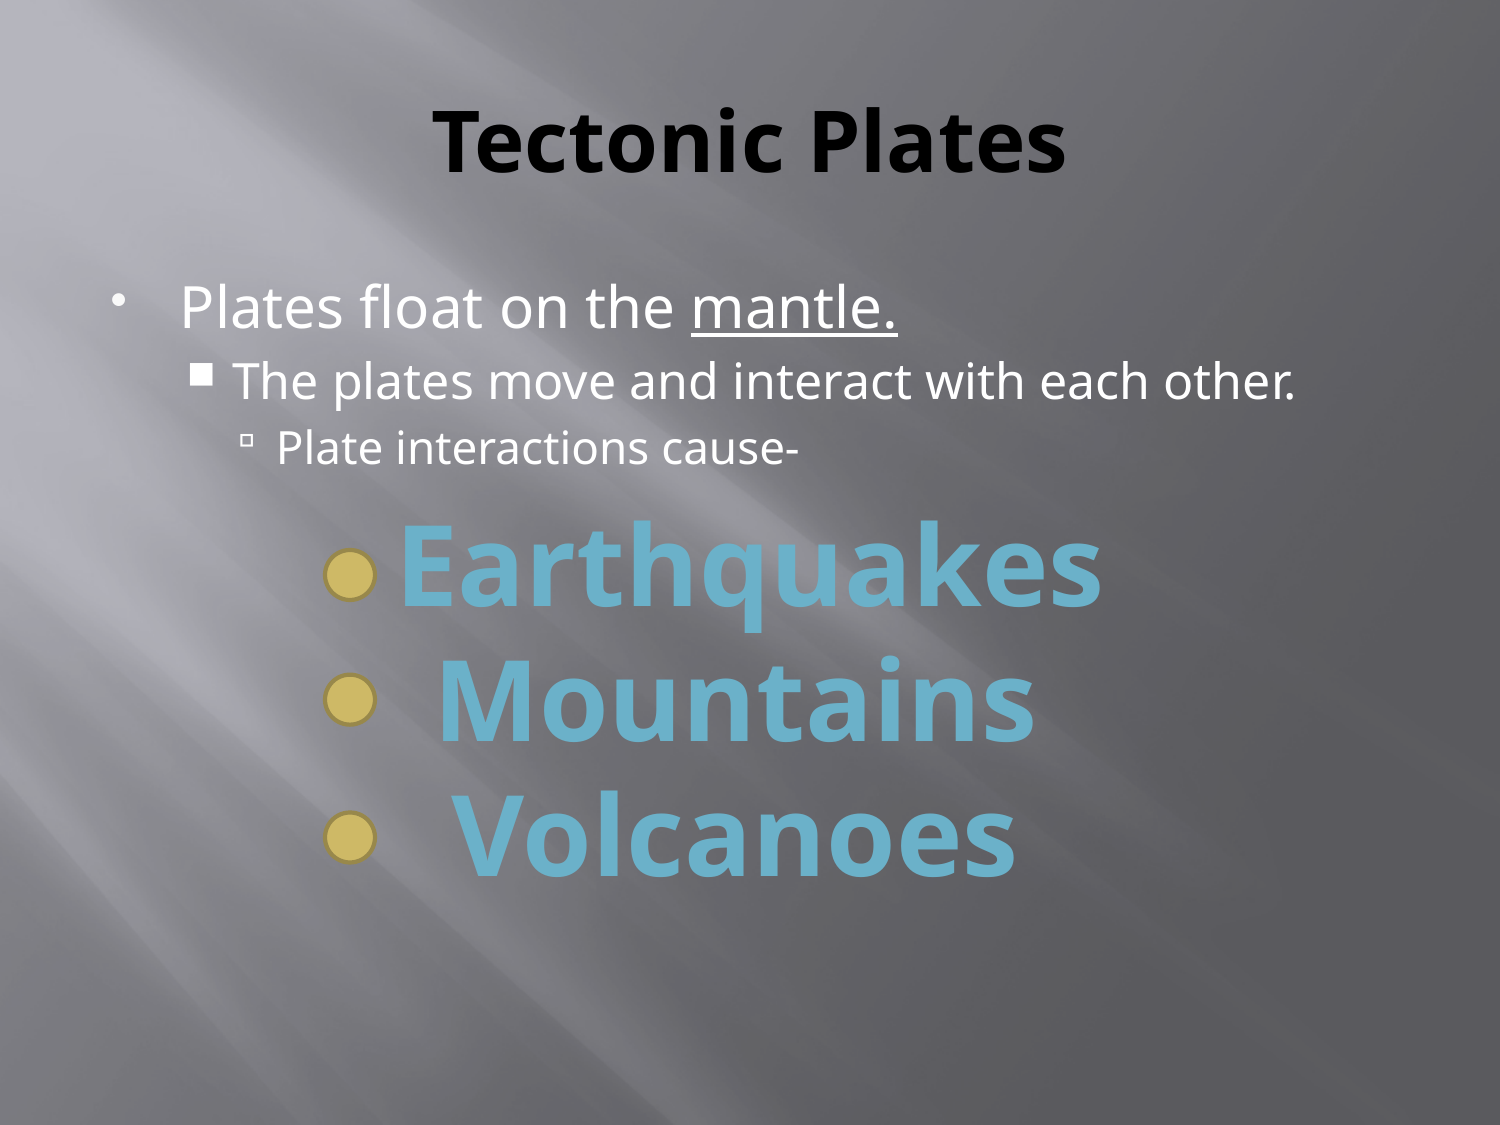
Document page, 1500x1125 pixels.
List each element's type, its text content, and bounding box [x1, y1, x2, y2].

text_box [322, 672, 378, 727]
text_box [322, 547, 378, 603]
title Tectonic Plates [75, 45, 1425, 233]
list Plates float on the mantle. The plates move and interact with each other. Plate interactions cause- [75, 262, 1425, 1035]
text_box Earthquakes Mountains Volcanoes [379, 486, 1121, 1042]
text_box [322, 810, 378, 865]
